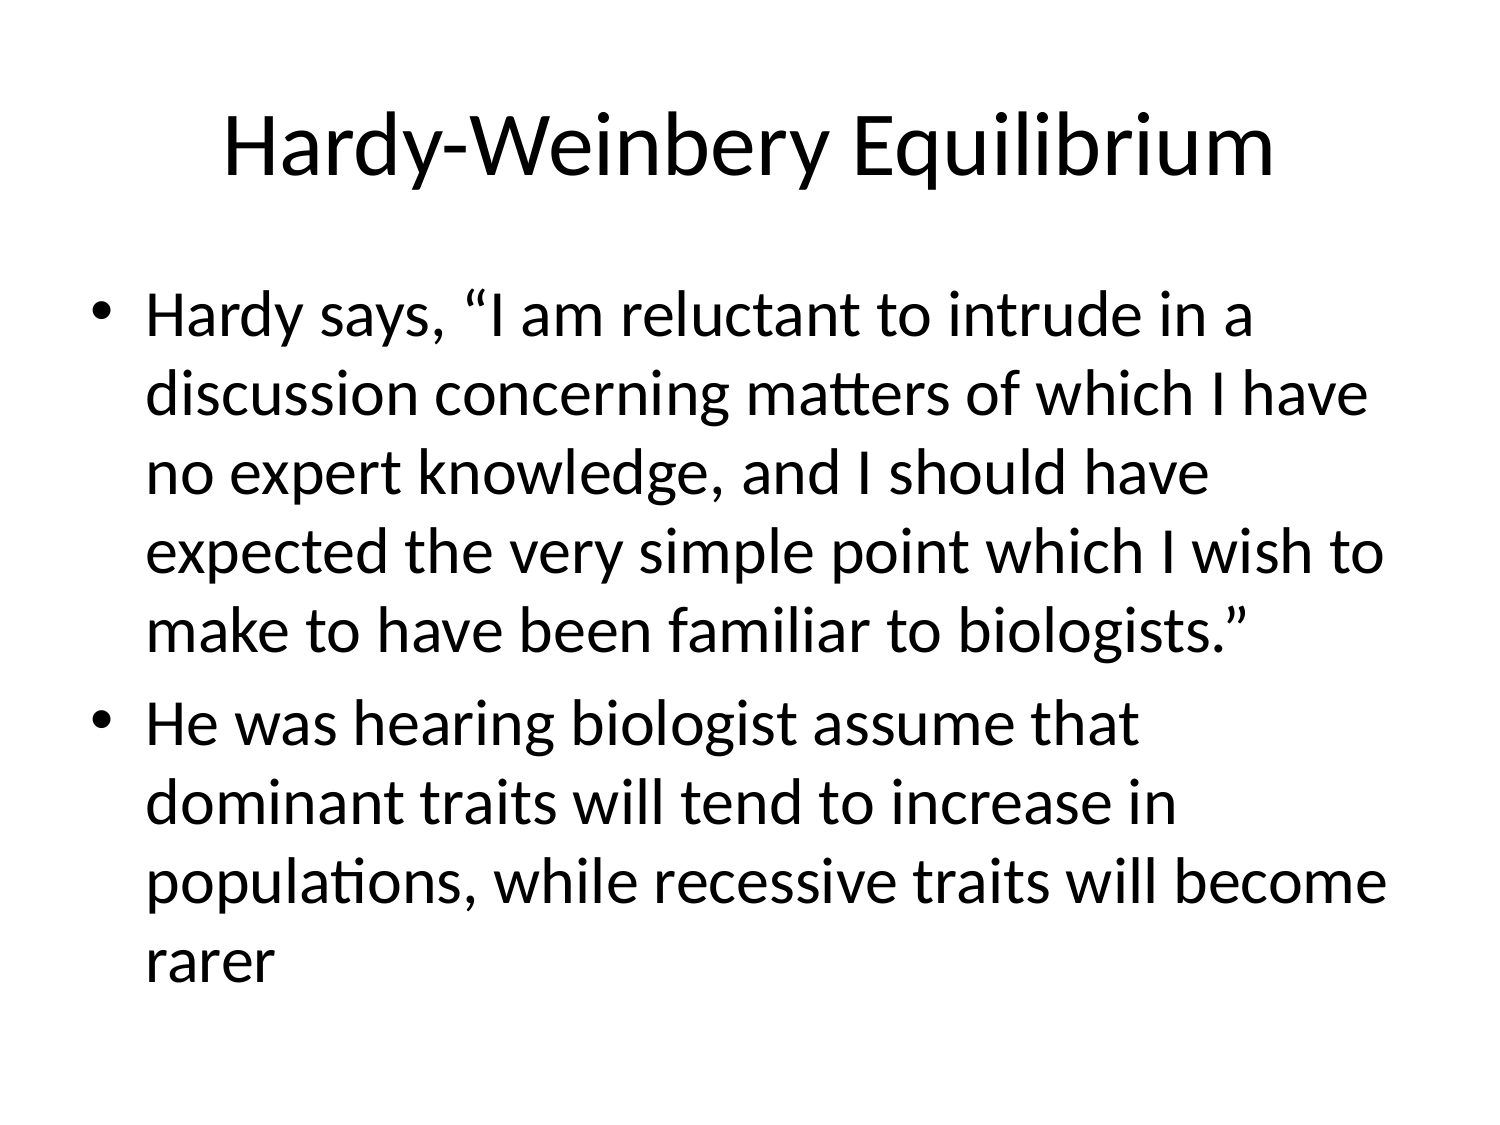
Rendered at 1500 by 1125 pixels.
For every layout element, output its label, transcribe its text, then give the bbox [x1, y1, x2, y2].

title Hardy-Weinbery Equilibrium [75, 45, 1425, 233]
list Hardy says, “I am reluctant to intrude in a discussion concerning matters of which I have no expert knowledge, and I should have expected the very simple point which I wish to make to have been familiar to biologists.” He was hearing biologist assume that dominant traits will tend to increase in populations, while recessive traits will become rarer [75, 262, 1425, 1005]
